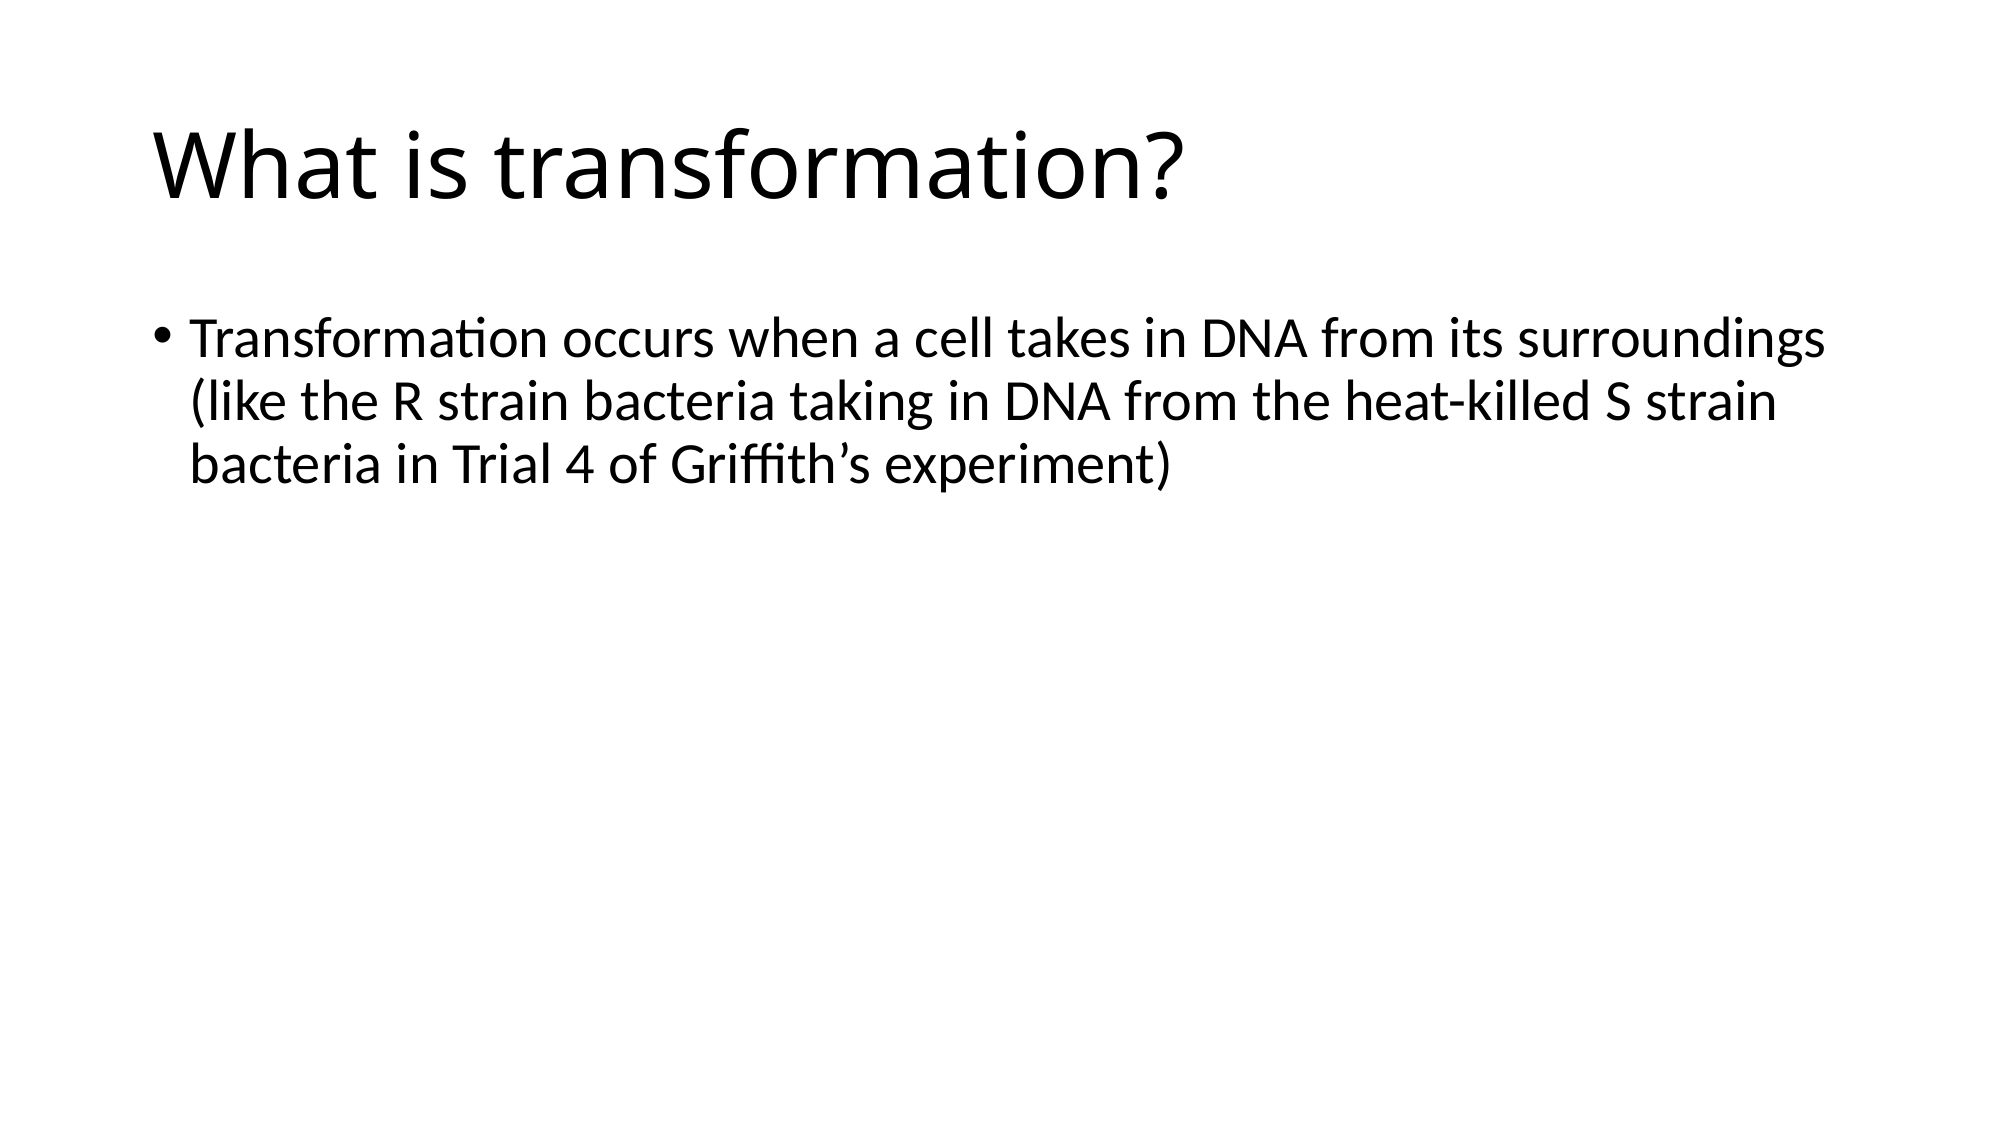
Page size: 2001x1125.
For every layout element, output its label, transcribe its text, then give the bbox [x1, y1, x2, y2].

list Transformation occurs when a cell takes in DNA from its surroundings (like the R strain bacteria taking in DNA from the heat-killed S strain bacteria in Trial 4 of Griffith’s experiment) [137, 299, 1863, 1014]
title What is transformation? [137, 59, 1863, 278]
